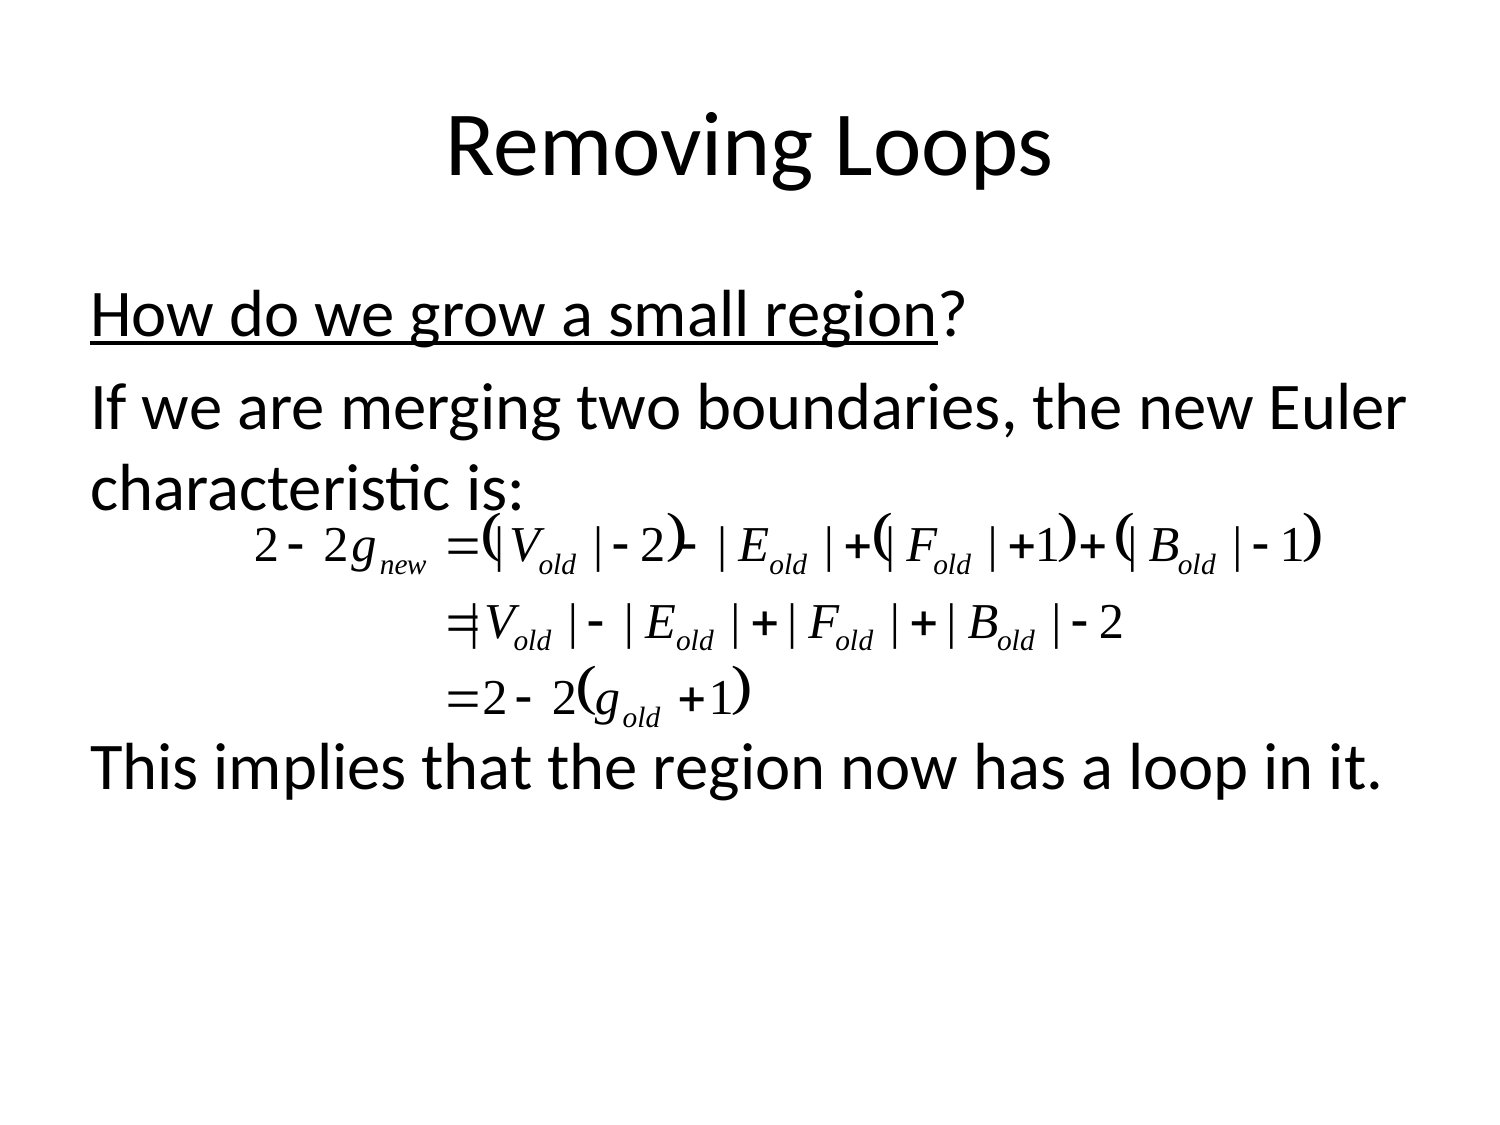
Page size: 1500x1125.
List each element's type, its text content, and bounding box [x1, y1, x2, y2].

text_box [246, 512, 1326, 739]
title Removing Loops [75, 45, 1425, 233]
list How do we grow a small region? If we are merging two boundaries, the new Euler characteristic is: This implies that the region now has a loop in it. [75, 262, 1425, 1125]
